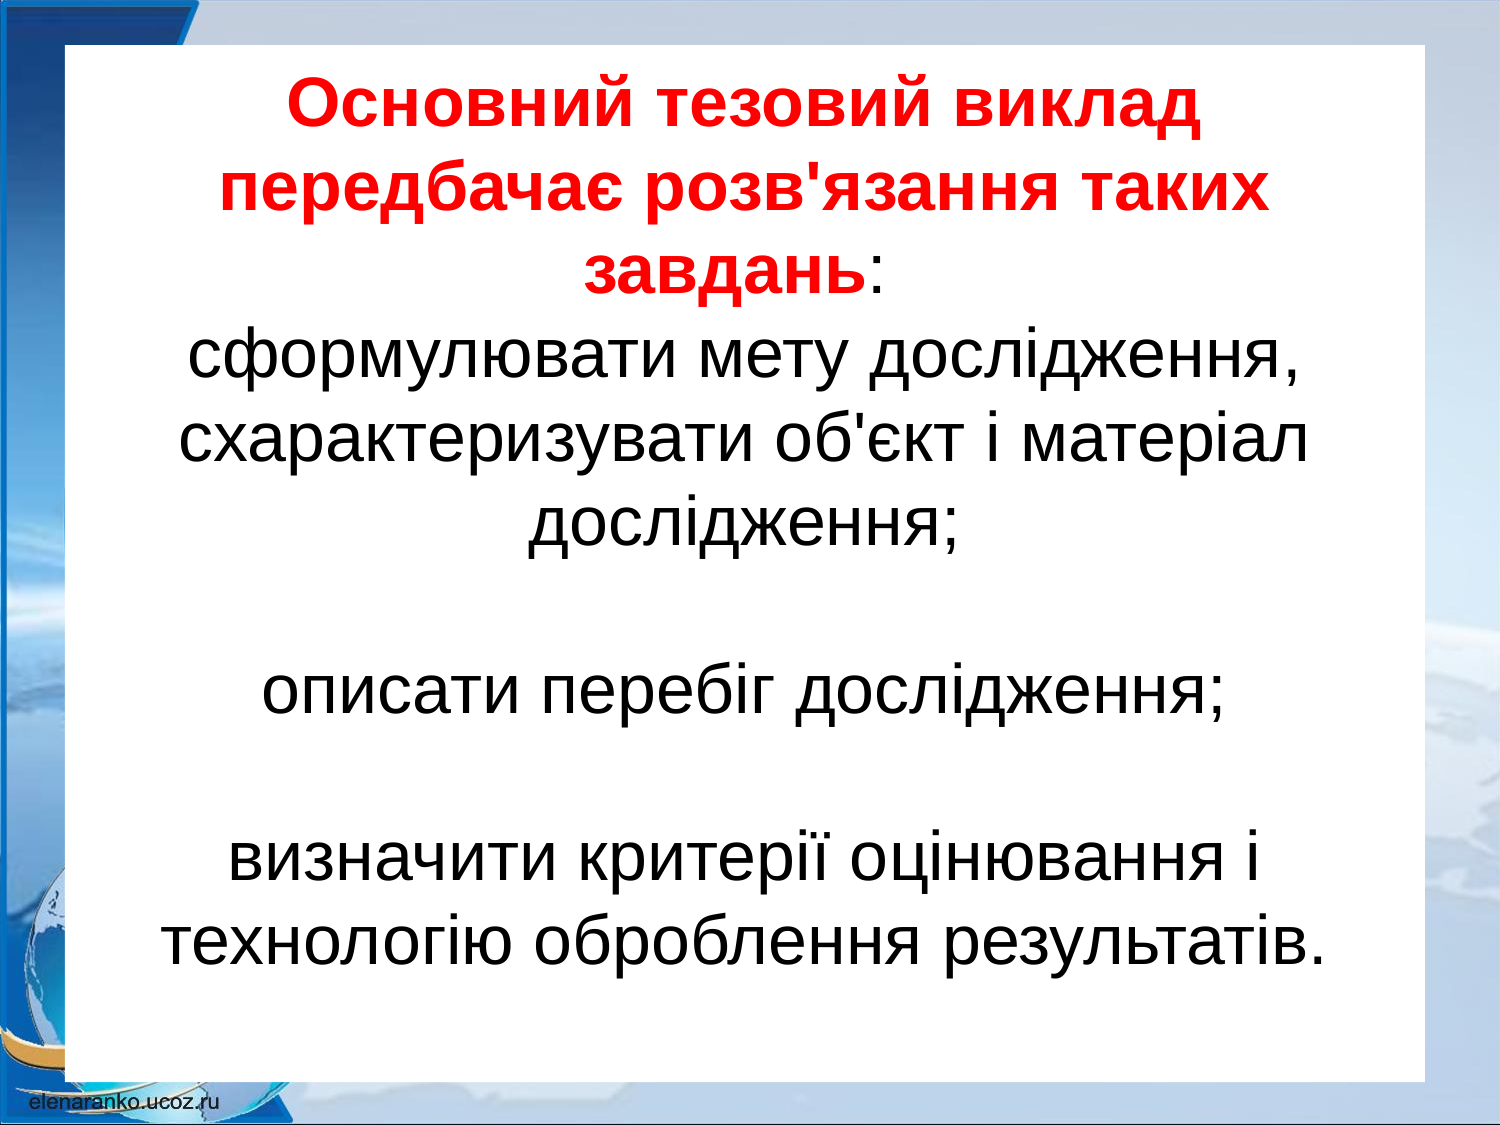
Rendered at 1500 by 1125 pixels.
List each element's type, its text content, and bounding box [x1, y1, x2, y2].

title Основний тезовий виклад передбачає розв'язання таких завдань: сформулювати мету дослідження, схарактеризувати об'єкт і матеріал дослідження; описати перебіг дослідження; визначити критерії оцінювання і технологію оброблення результатів. [64, 45, 1425, 1083]
picture [0, 0, 1500, 1125]
